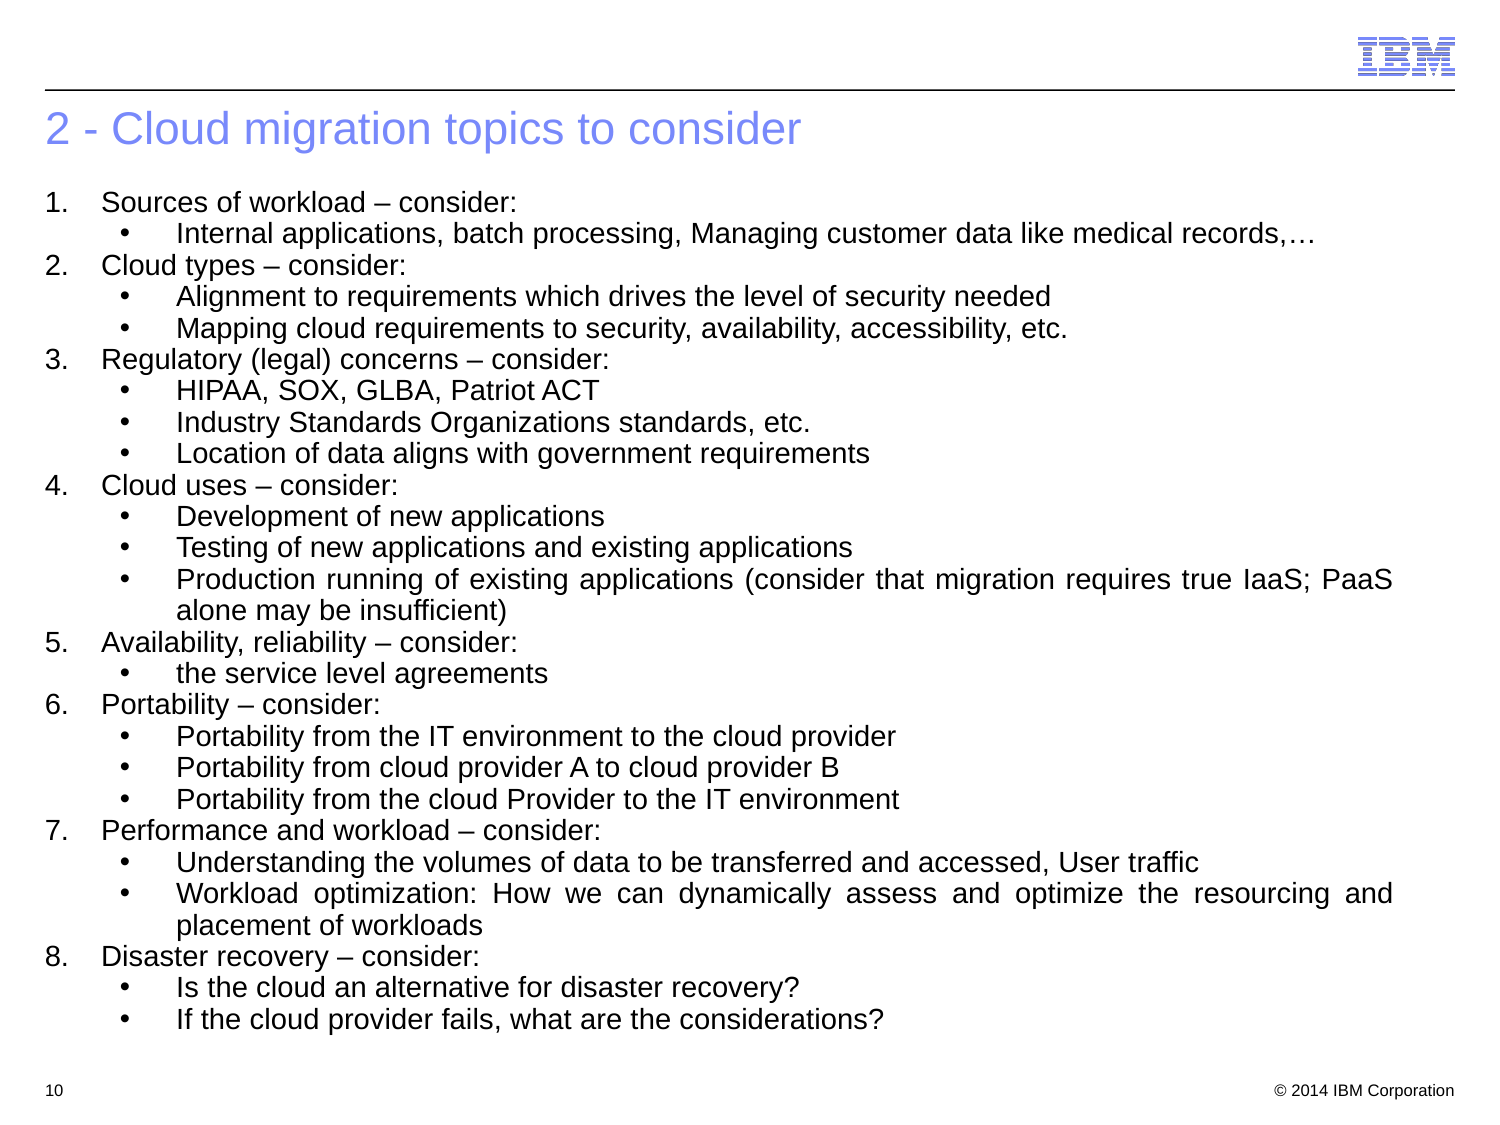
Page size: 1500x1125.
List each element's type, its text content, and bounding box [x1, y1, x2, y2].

text_box Sources of workload – consider: Internal applications, batch processing, Managing customer data like medical records,… Cloud types – consider: Alignment to requirements which drives the level of security needed Mapping cloud requirements to security, availability, accessibility, etc. Regulatory (legal) concerns – consider: HIPAA, SOX, GLBA, Patriot ACT Industry Standards Organizations standards, etc. Location of data aligns with government requirements Cloud uses – consider: Development of new applications Testing of new applications and existing applications Production running of existing applications (consider that migration requires true IaaS; PaaS alone may be insufficient) Availability, reliability – consider: the service level agreements Portability – consider: Portability from the IT environment to the cloud provider Portability from cloud provider A to cloud provider B Portability from the cloud Provider to the IT environment Performance and workload – consider: Understanding the volumes of data to be transferred and accessed, User traffic Workload optimization: How we can dynamically assess and optimize the resourcing and placement of workloads Disaster recovery – consider: Is the cloud an alternative for disaster recovery? If the cloud provider fails, what are the considerations? [29, 179, 1410, 1106]
title 2 - Cloud migration topics to consider [29, 97, 1456, 203]
picture [1358, 37, 1455, 76]
